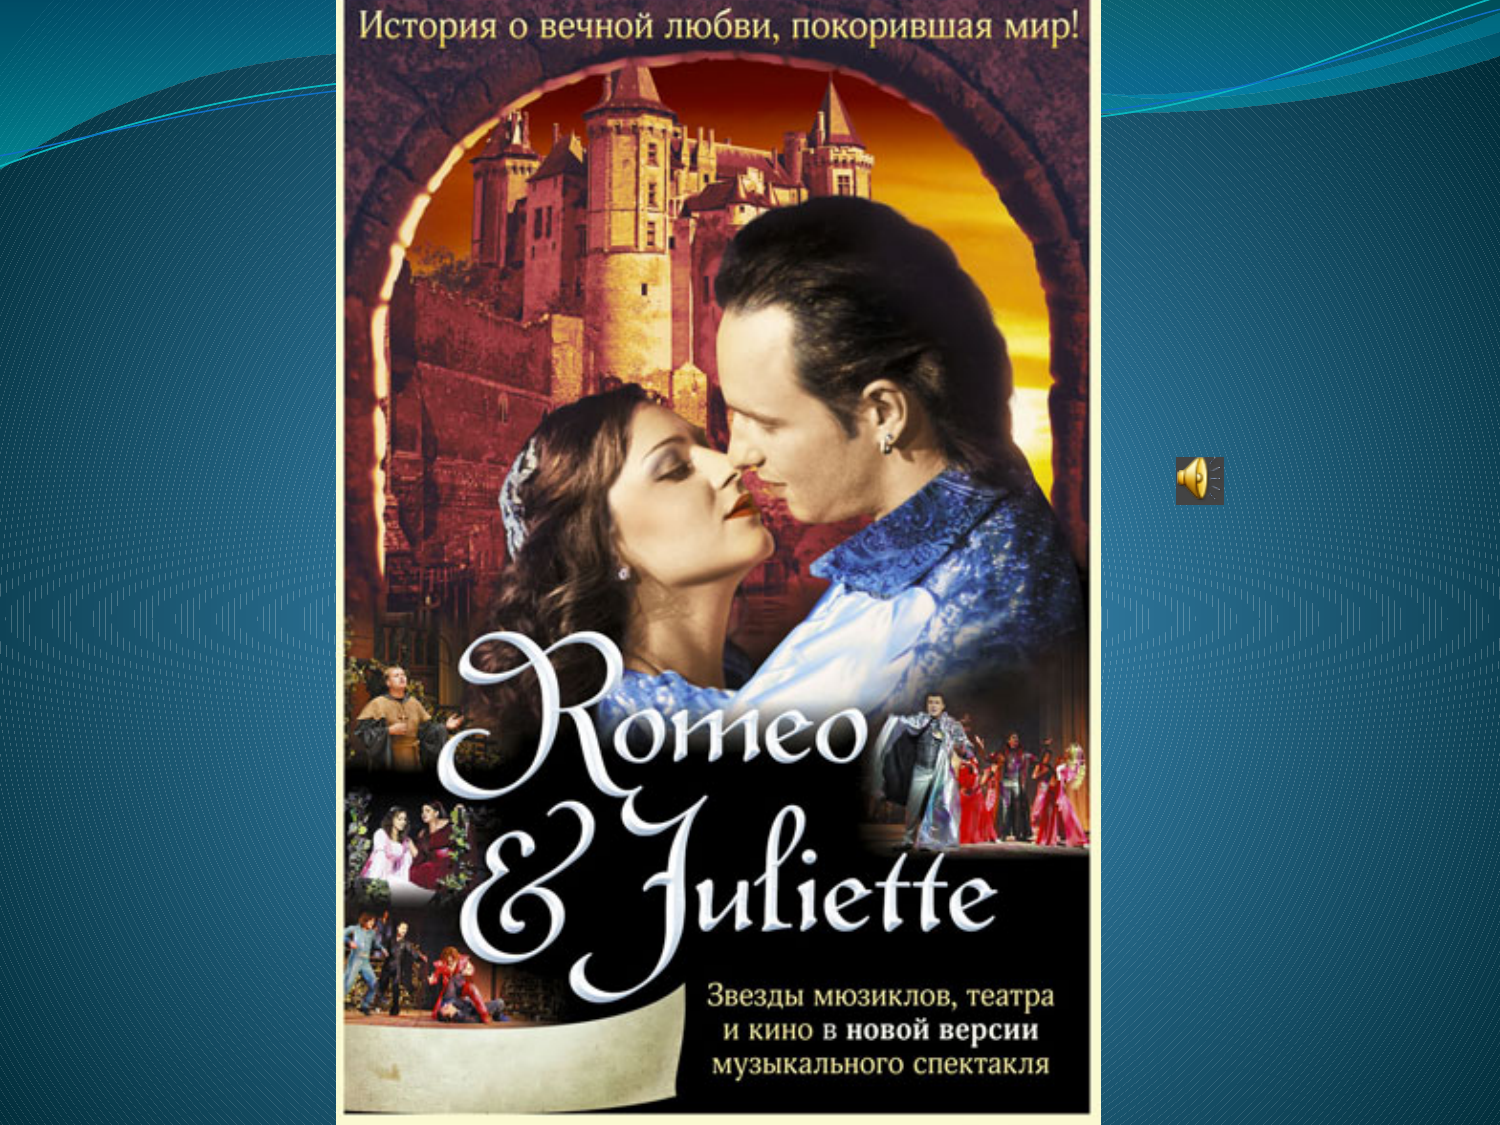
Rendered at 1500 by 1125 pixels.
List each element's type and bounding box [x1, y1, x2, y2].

picture [336, 0, 1101, 1125]
picture [1174, 455, 1226, 507]
